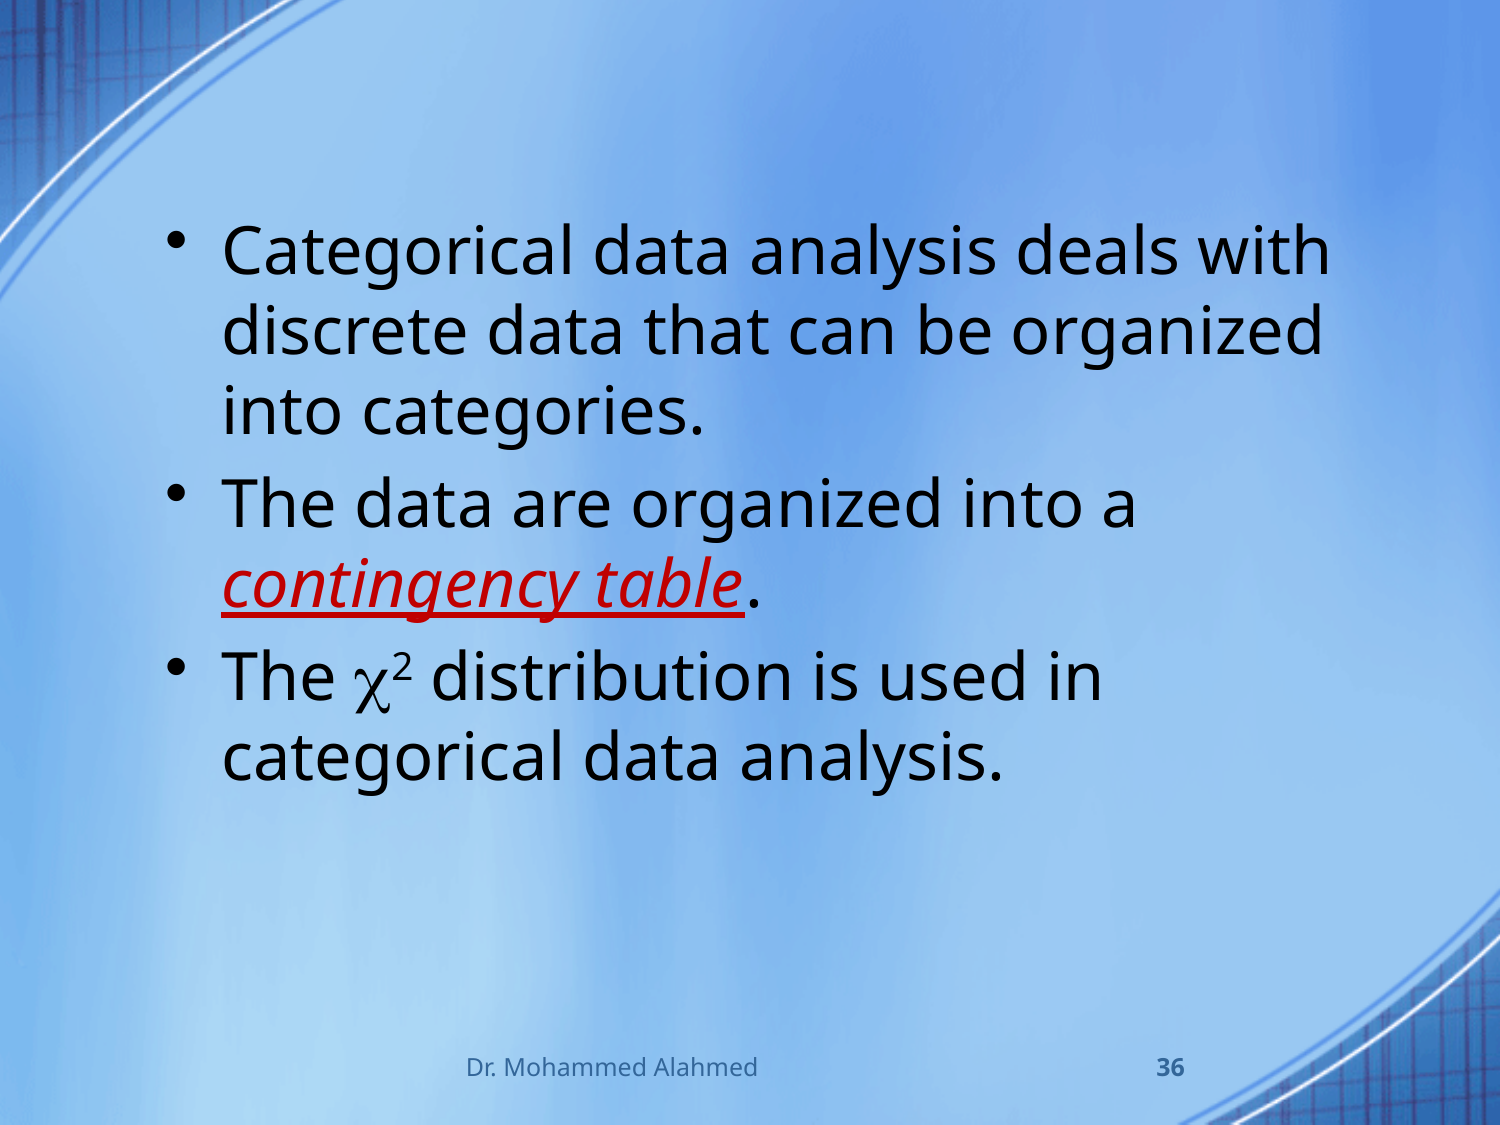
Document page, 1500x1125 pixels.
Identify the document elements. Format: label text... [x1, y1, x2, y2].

list Categorical data analysis deals with discrete data that can be organized into categories. The data are organized into a contingency table. The c2 distribution is used in categorical data analysis. [149, 199, 1351, 976]
footer Dr. Mohammed Alahmed [374, 1037, 851, 1100]
picture [0, 0, 1500, 1125]
slide_number 36 [887, 1037, 1201, 1100]
